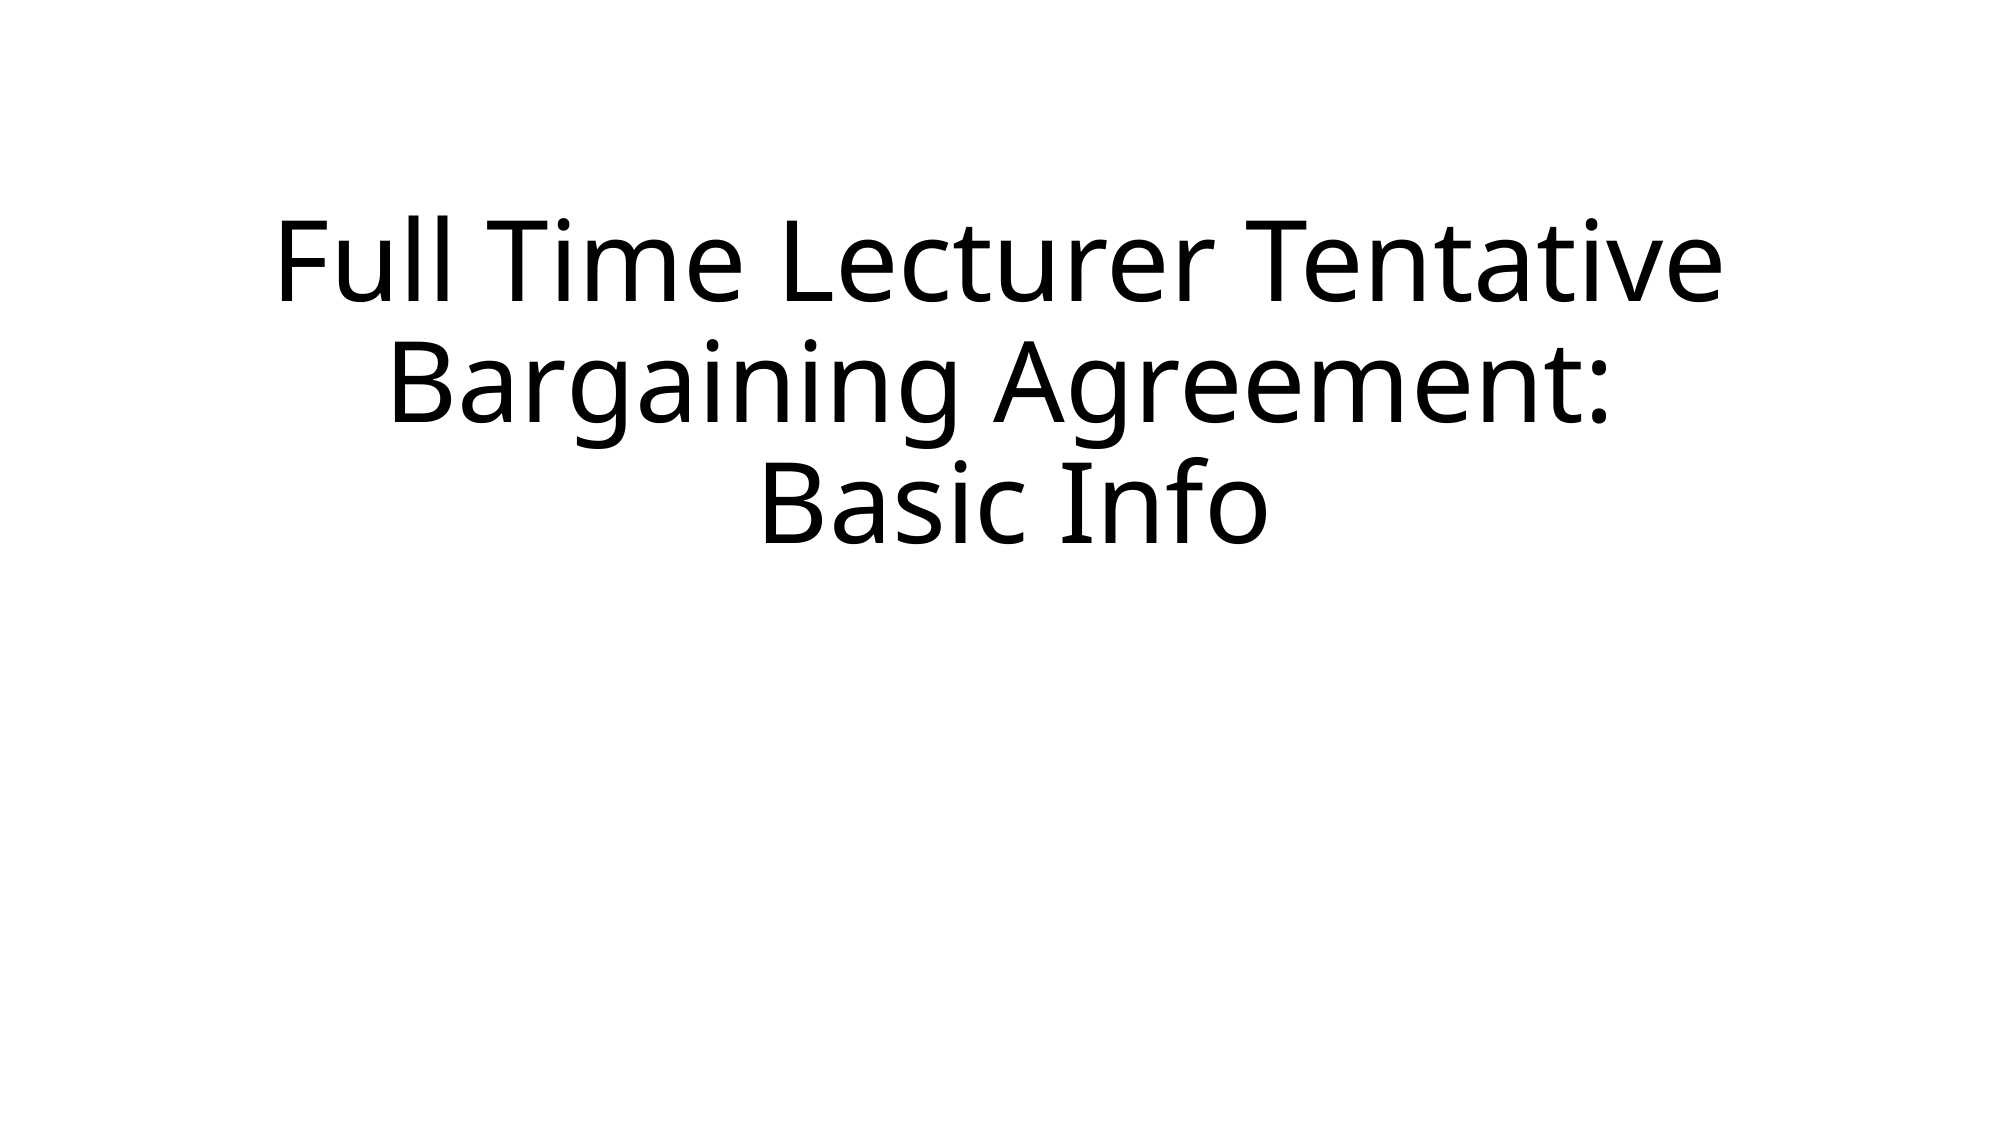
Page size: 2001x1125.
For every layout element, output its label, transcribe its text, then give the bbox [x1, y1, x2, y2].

title Full Time Lecturer Tentative Bargaining Agreement: Basic Info [249, 184, 1750, 576]
